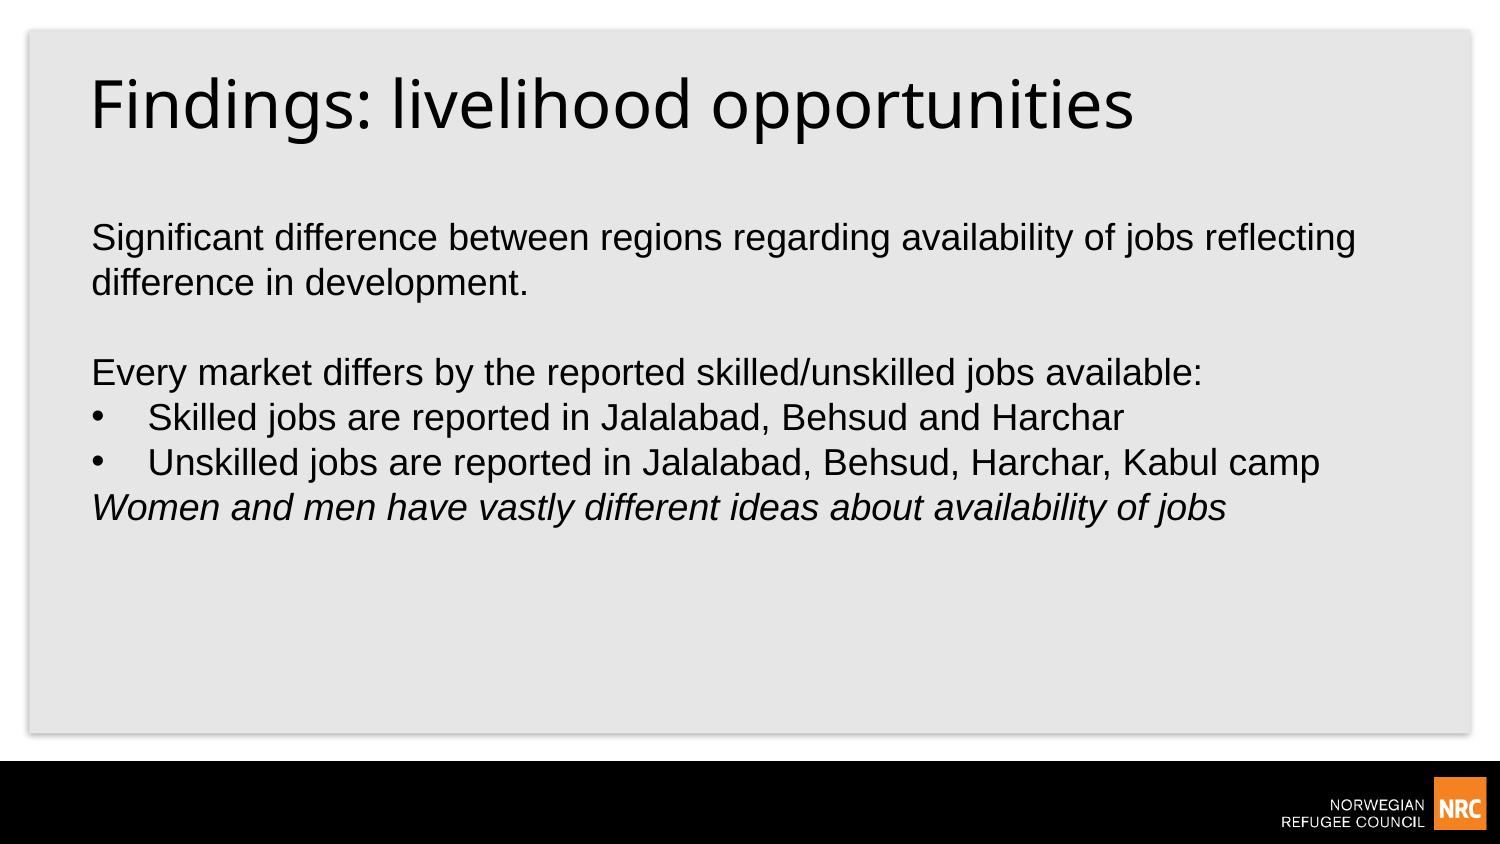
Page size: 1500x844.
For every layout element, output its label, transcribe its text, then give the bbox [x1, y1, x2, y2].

subtitle Significant difference between regions regarding availability of jobs reflecting difference in development. Every market differs by the reported skilled/unskilled jobs available: Skilled jobs are reported in Jalalabad, Behsud and Harchar Unskilled jobs are reported in Jalalabad, Behsud, Harchar, Kabul camp Women and men have vastly different ideas about availability of jobs [76, 206, 1425, 689]
title Findings: livelihood opportunities [75, 54, 1425, 196]
